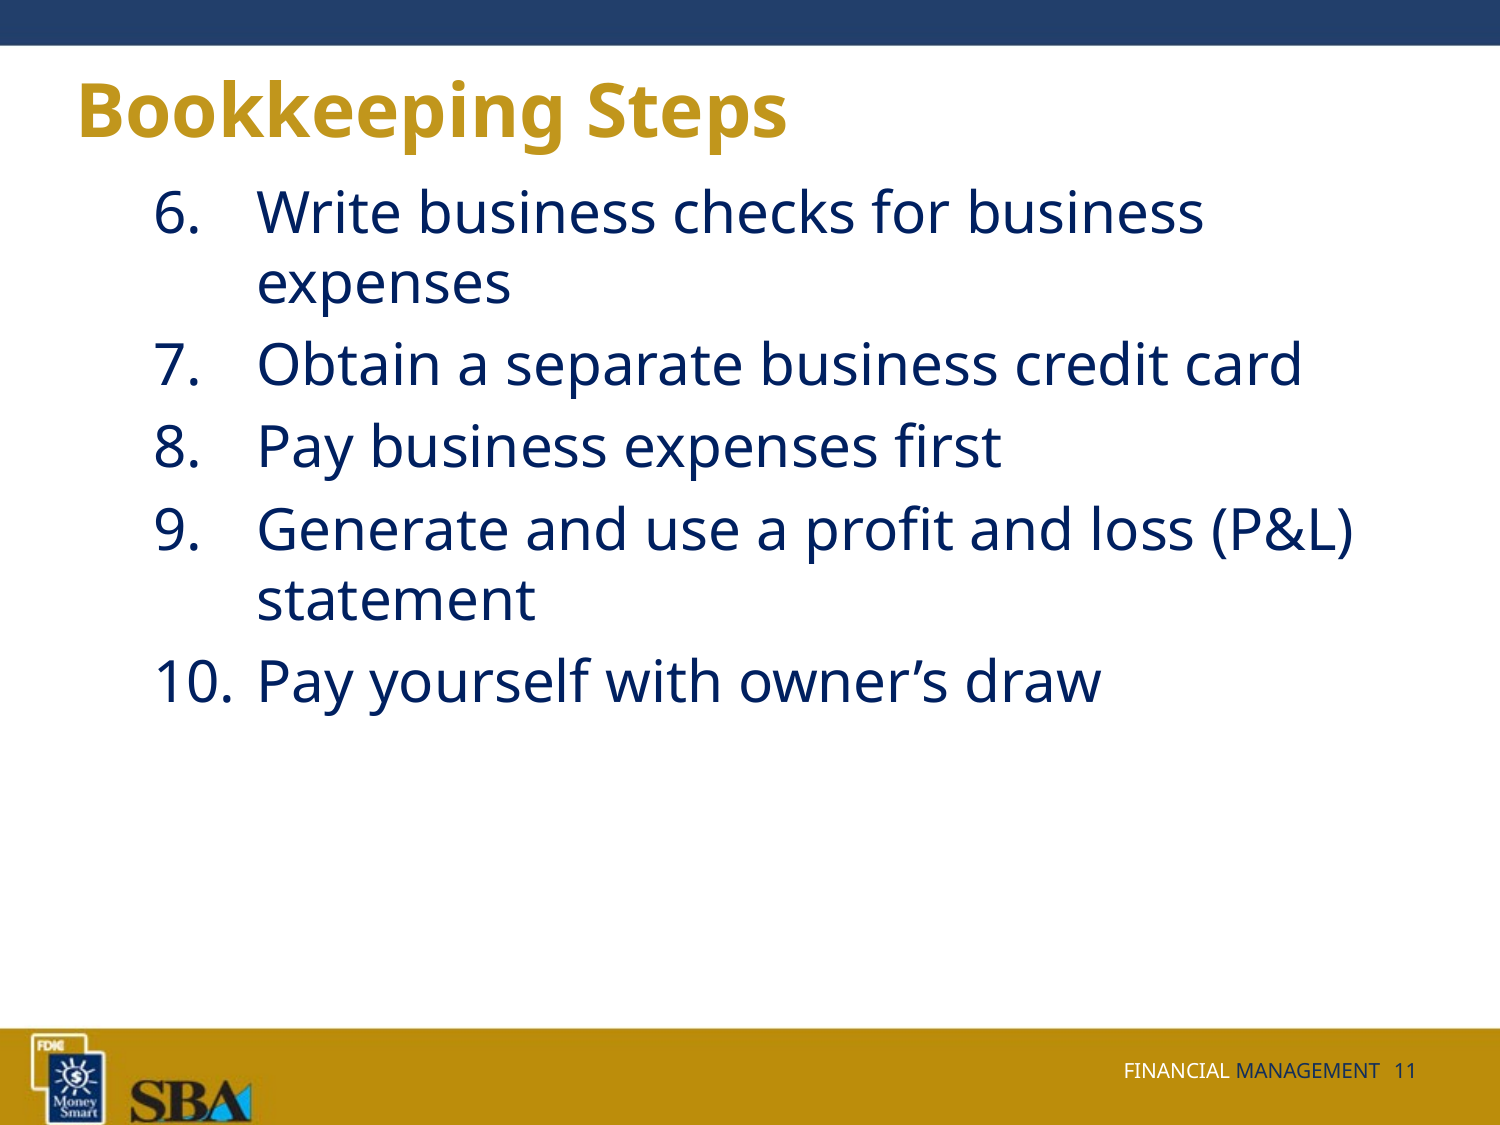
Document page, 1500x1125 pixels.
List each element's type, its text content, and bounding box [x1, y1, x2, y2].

list Write business checks for business expenses Obtain a separate business credit card Pay business expenses first Generate and use a profit and loss (P&L) statement Pay yourself with owner’s draw [86, 174, 1414, 876]
picture [0, 0, 1500, 1125]
title Bookkeeping Steps [74, 61, 1426, 163]
